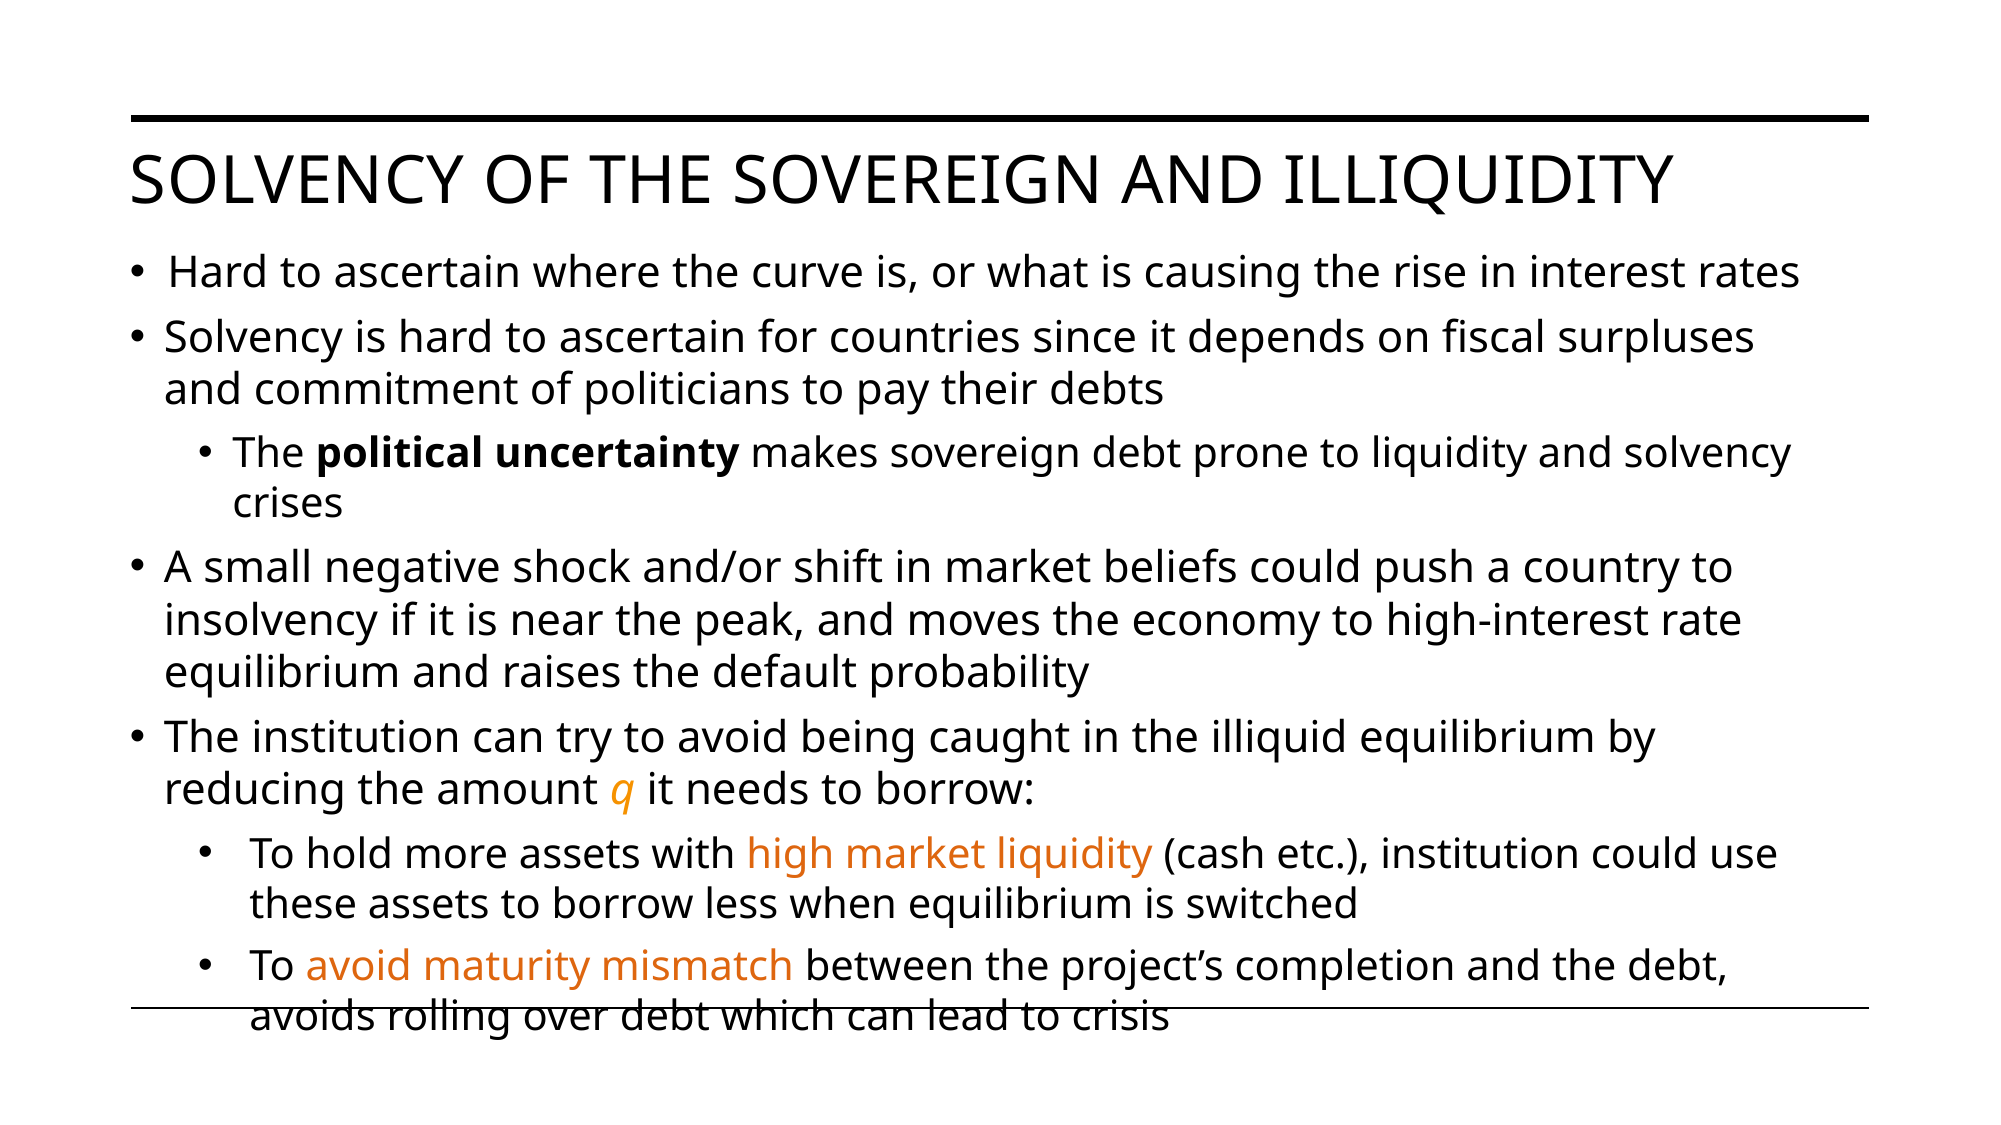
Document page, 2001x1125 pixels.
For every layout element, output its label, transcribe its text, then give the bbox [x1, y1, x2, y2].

text_box Hard to ascertain where the curve is, or what is causing the rise in interest rates Solvency is hard to ascertain for countries since it depends on fiscal surpluses and commitment of politicians to pay their debts The political uncertainty makes sovereign debt prone to liquidity and solvency crises A small negative shock and/or shift in market beliefs could push a country to insolvency if it is near the peak, and moves the economy to high-interest rate equilibrium and raises the default probability The institution can try to avoid being caught in the illiquid equilibrium by reducing the amount q it needs to borrow: To hold more assets with high market liquidity (cash etc.), institution could use these assets to borrow less when equilibrium is switched To avoid maturity mismatch between the project’s completion and the debt, avoids rolling over debt which can lead to crisis [114, 236, 1840, 1014]
title Solvency of the sovereign and illiquidity [114, 128, 1869, 225]
